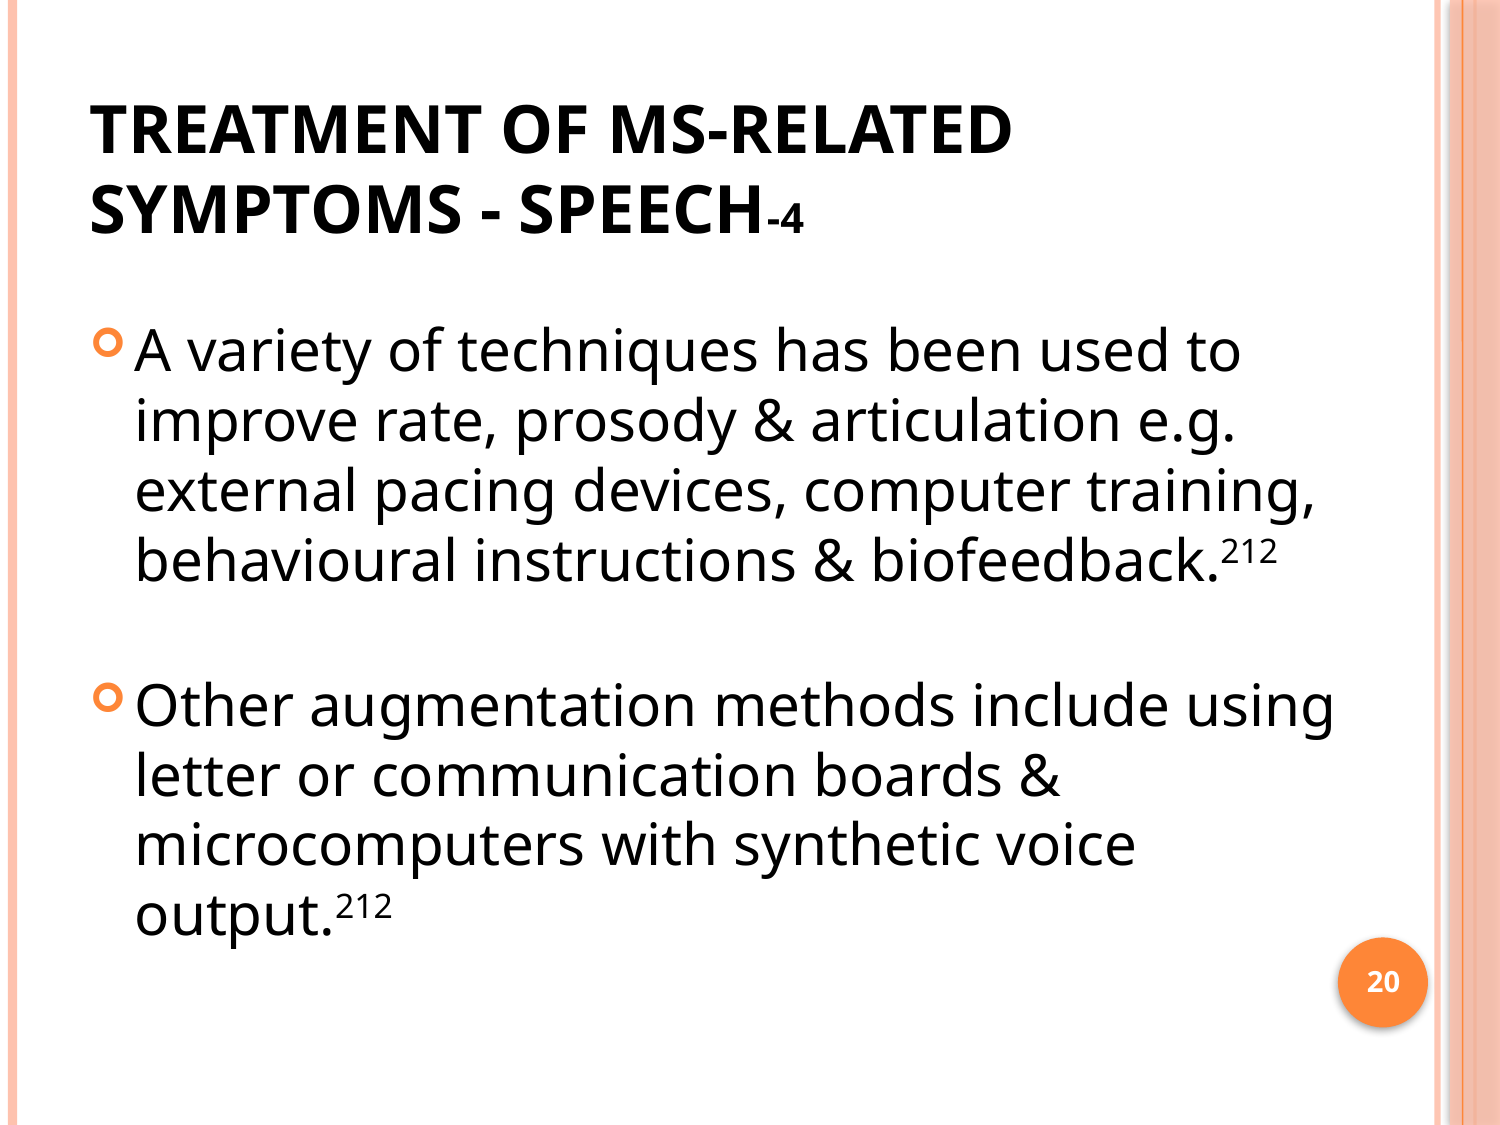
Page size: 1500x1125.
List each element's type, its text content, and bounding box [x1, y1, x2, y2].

title Treatment of MS-related symptoms - Speech-4 [75, 66, 1405, 255]
list A variety of techniques has been used to improve rate, prosody & articulation e.g. external pacing devices, computer training, behavioural instructions & biofeedback.212 Other augmentation methods include using letter or communication boards & microcomputers with synthetic voice output.212 [75, 305, 1385, 985]
slide_number 20 [1333, 940, 1434, 1027]
